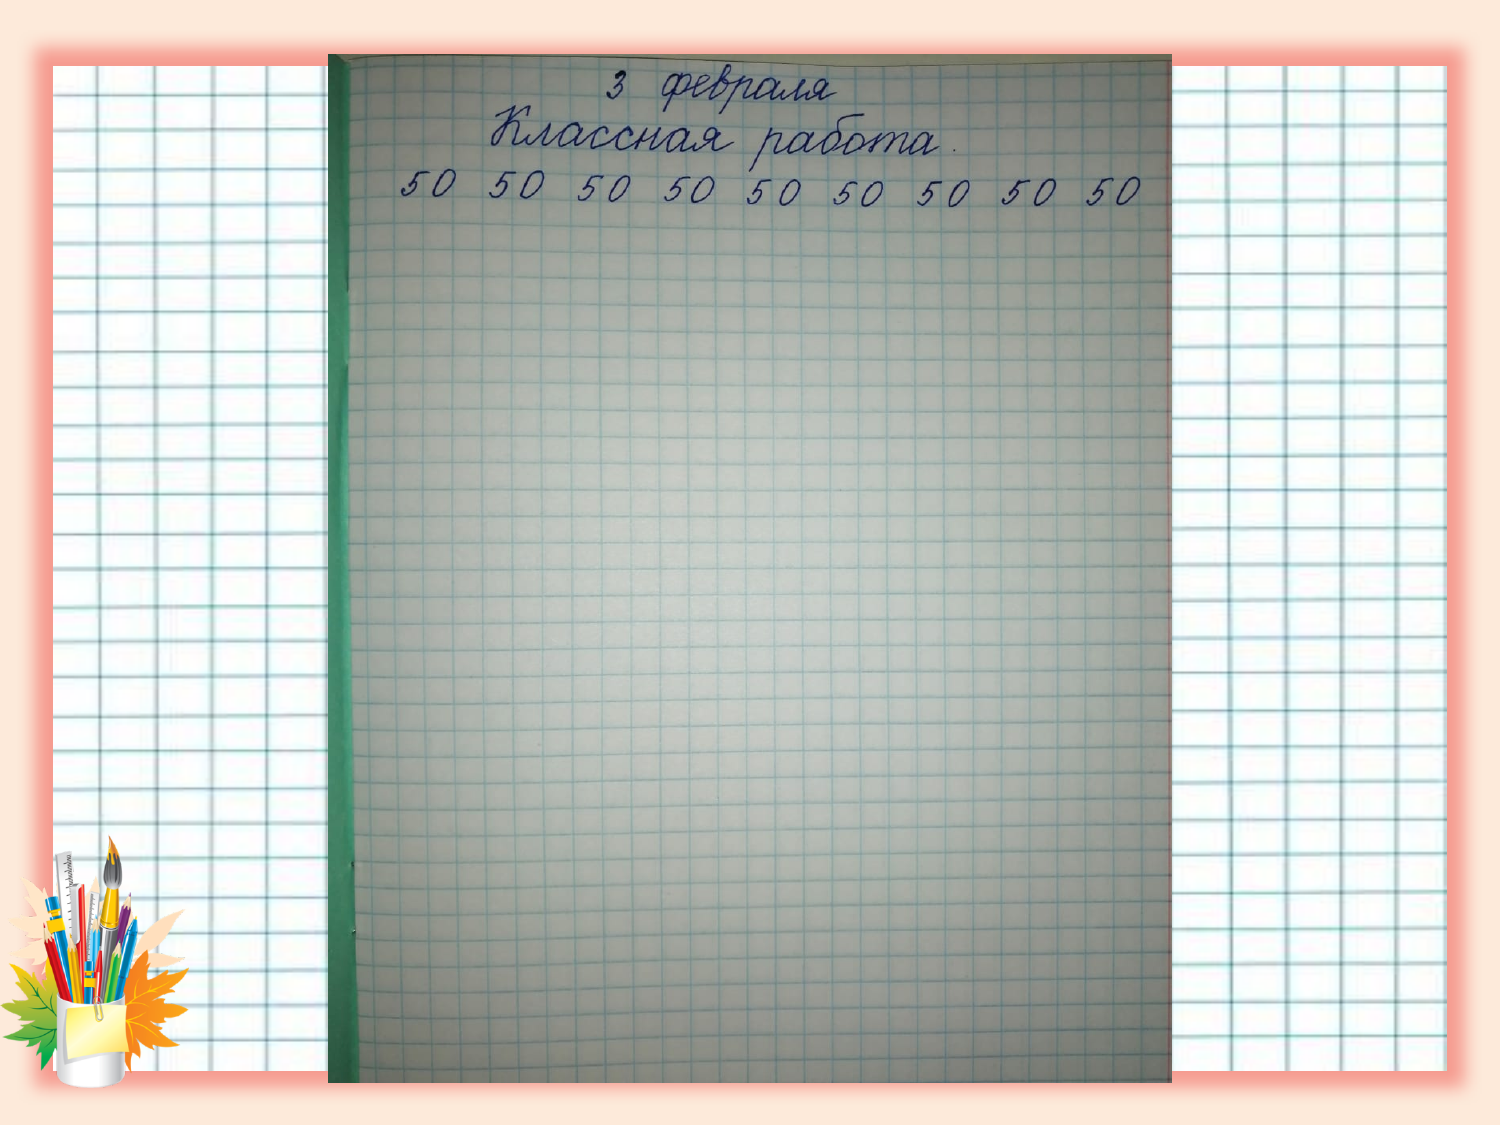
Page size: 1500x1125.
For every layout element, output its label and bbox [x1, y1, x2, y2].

picture [0, 54, 1447, 1092]
